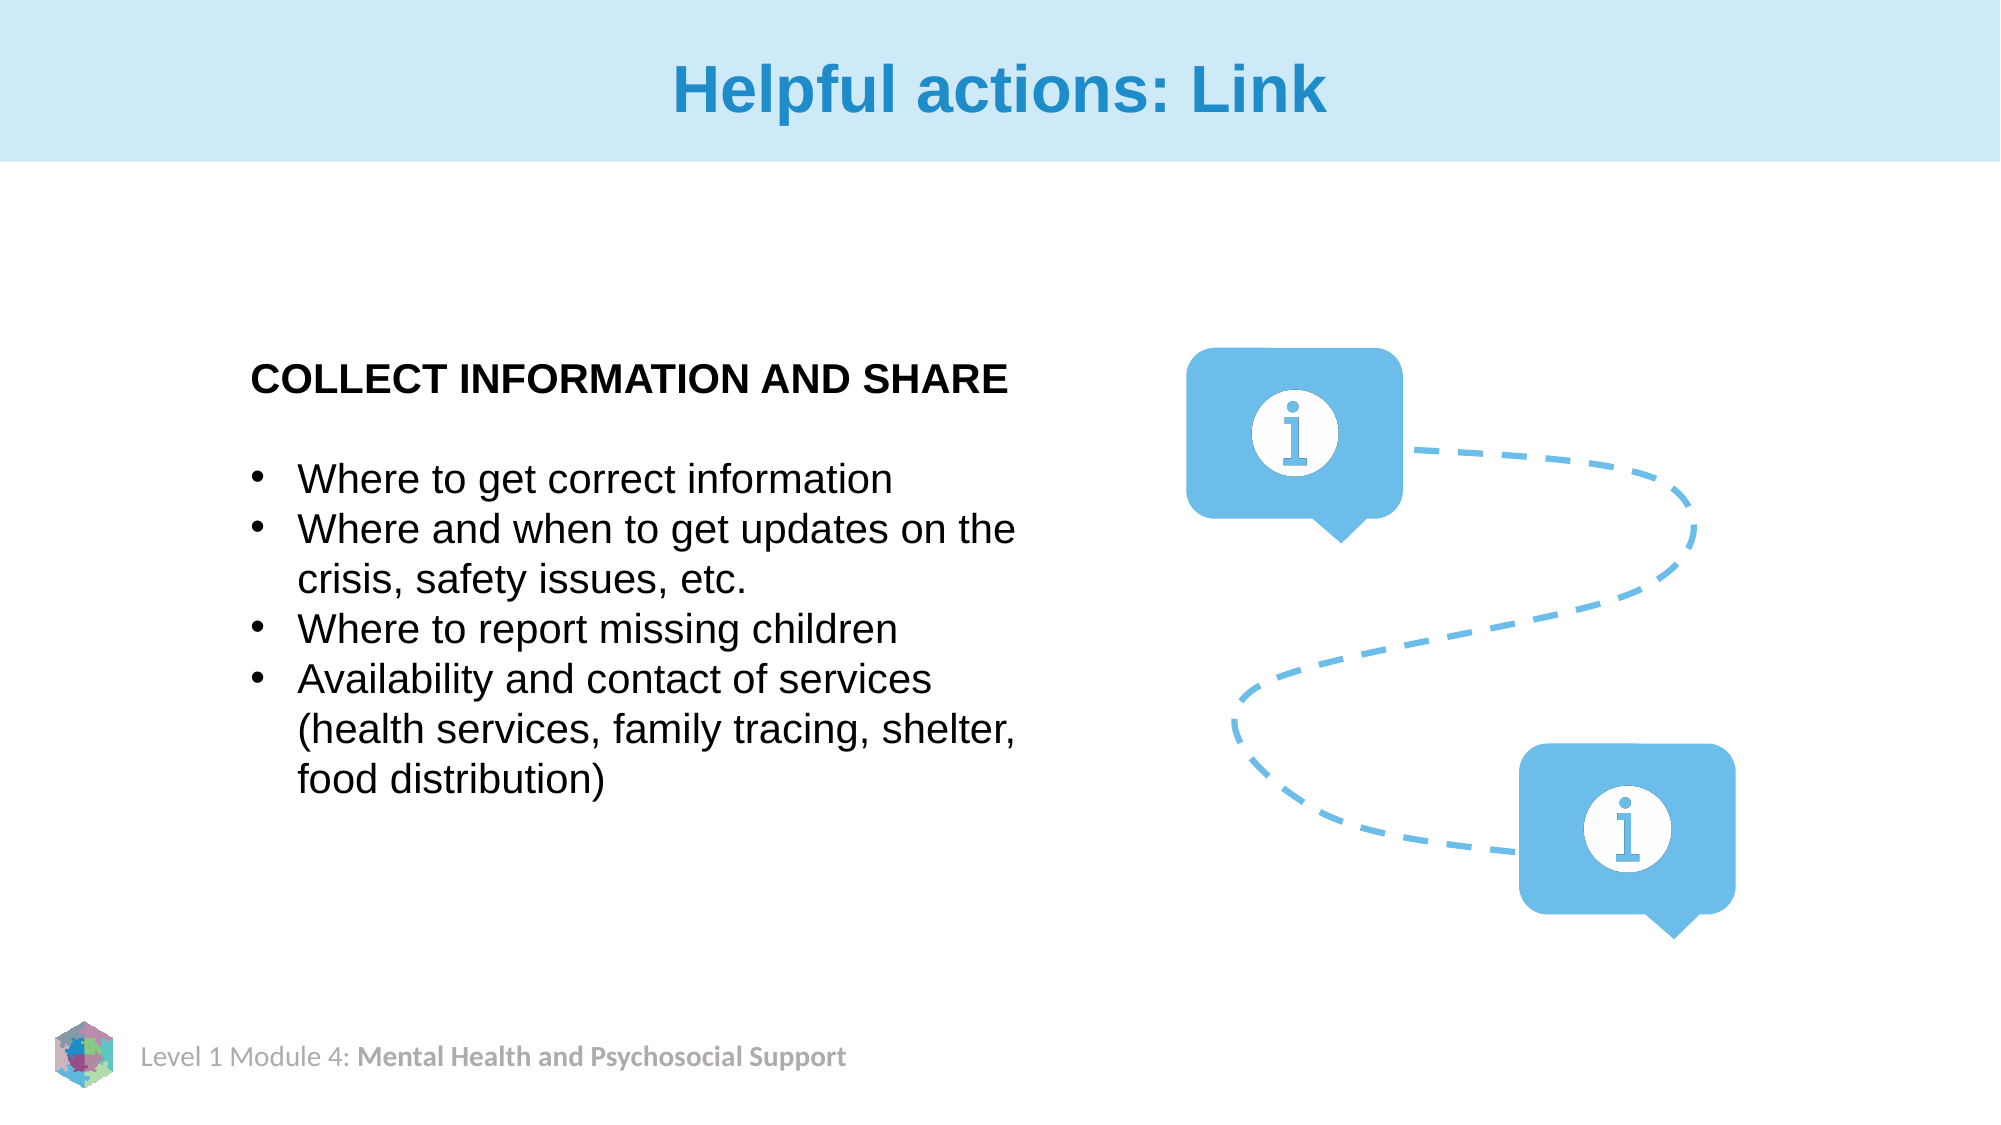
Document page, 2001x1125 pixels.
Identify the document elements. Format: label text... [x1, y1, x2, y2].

picture [55, 1021, 113, 1088]
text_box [1186, 347, 1403, 519]
title Helpful actions: Link [137, 19, 1863, 163]
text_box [1519, 743, 1736, 915]
text_box COLLECT INFORMATION AND SHARE Where to get correct information Where and when to get updates on the crisis, safety issues, etc. Where to report missing children Availability and contact of services (health services, family tracing, shelter, food distribution) [235, 343, 1044, 810]
text_box [1233, 448, 1695, 854]
